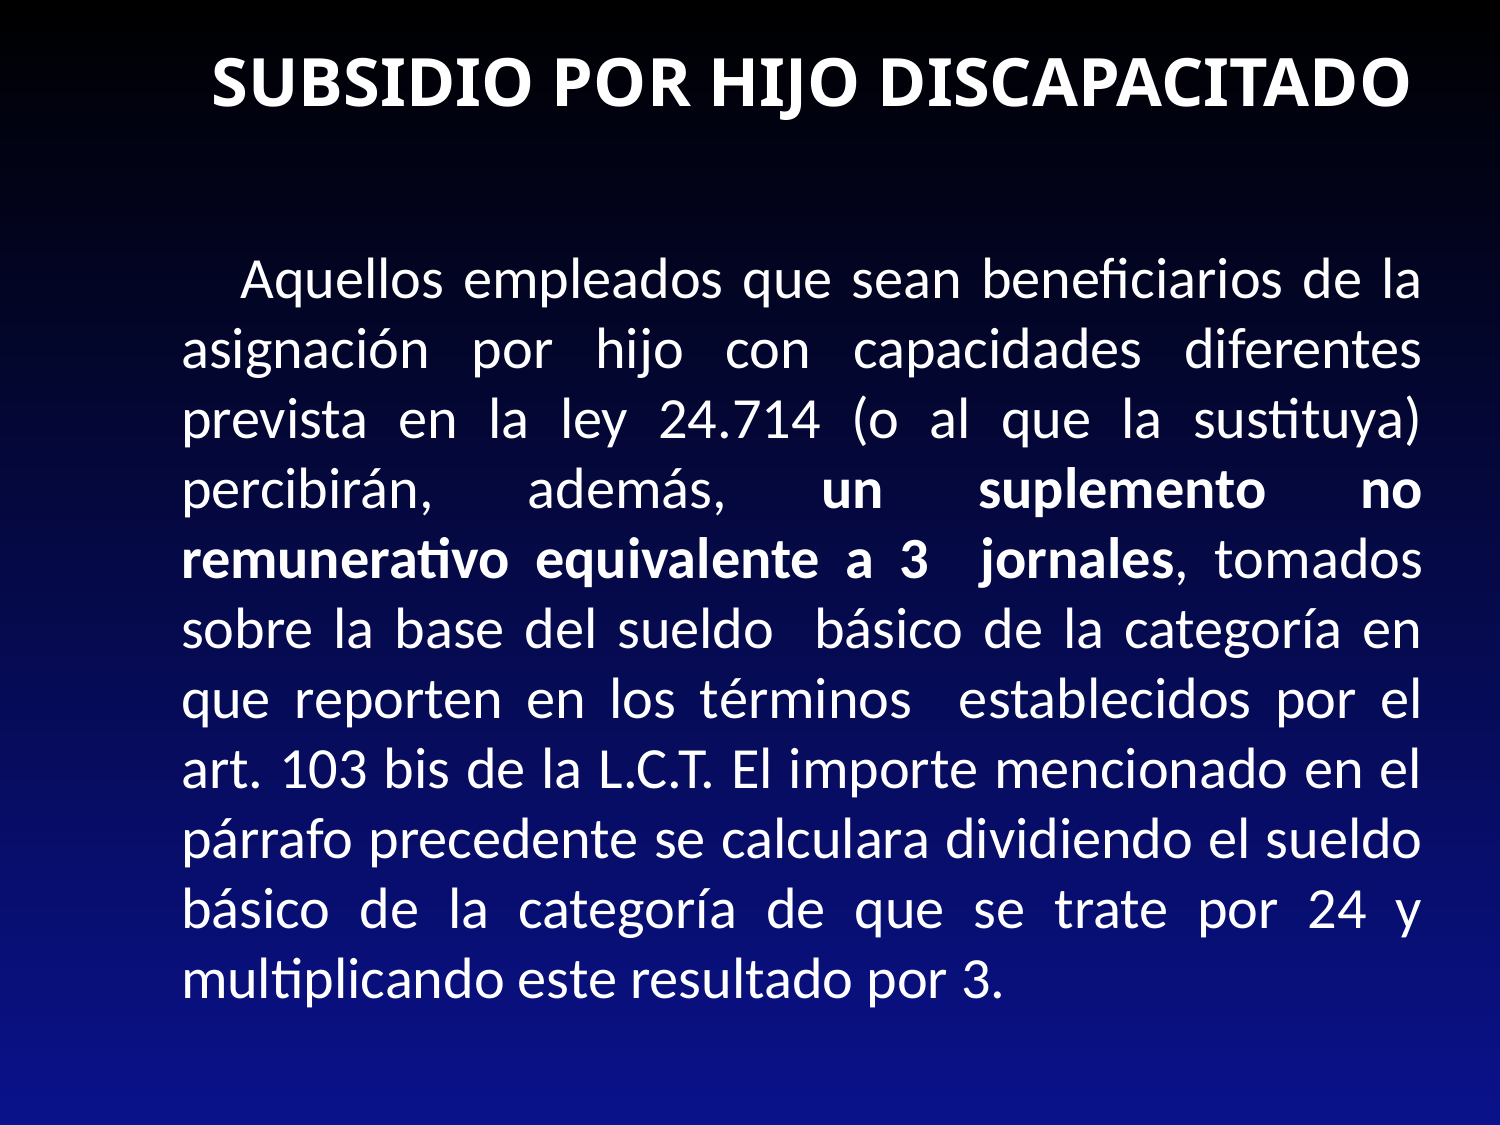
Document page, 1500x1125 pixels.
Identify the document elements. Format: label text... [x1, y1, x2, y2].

list Aquellos empleados que sean beneficiarios de la asignación por hijo con capacidades diferentes prevista en la ley 24.714 (o al que la sustituya) percibirán, además, un suplemento no remunerativo equivalente a 3 jornales, tomados sobre la base del sueldo básico de la categoría en que reporten en los términos establecidos por el art. 103 bis de la L.C.T. El importe mencionado en el párrafo precedente se calculara dividiendo el sueldo básico de la categoría de que se trate por 24 y multiplicando este resultado por 3. [124, 240, 1424, 903]
title SUBSIDIO POR HIJO DISCAPACITADO [124, 39, 1500, 194]
